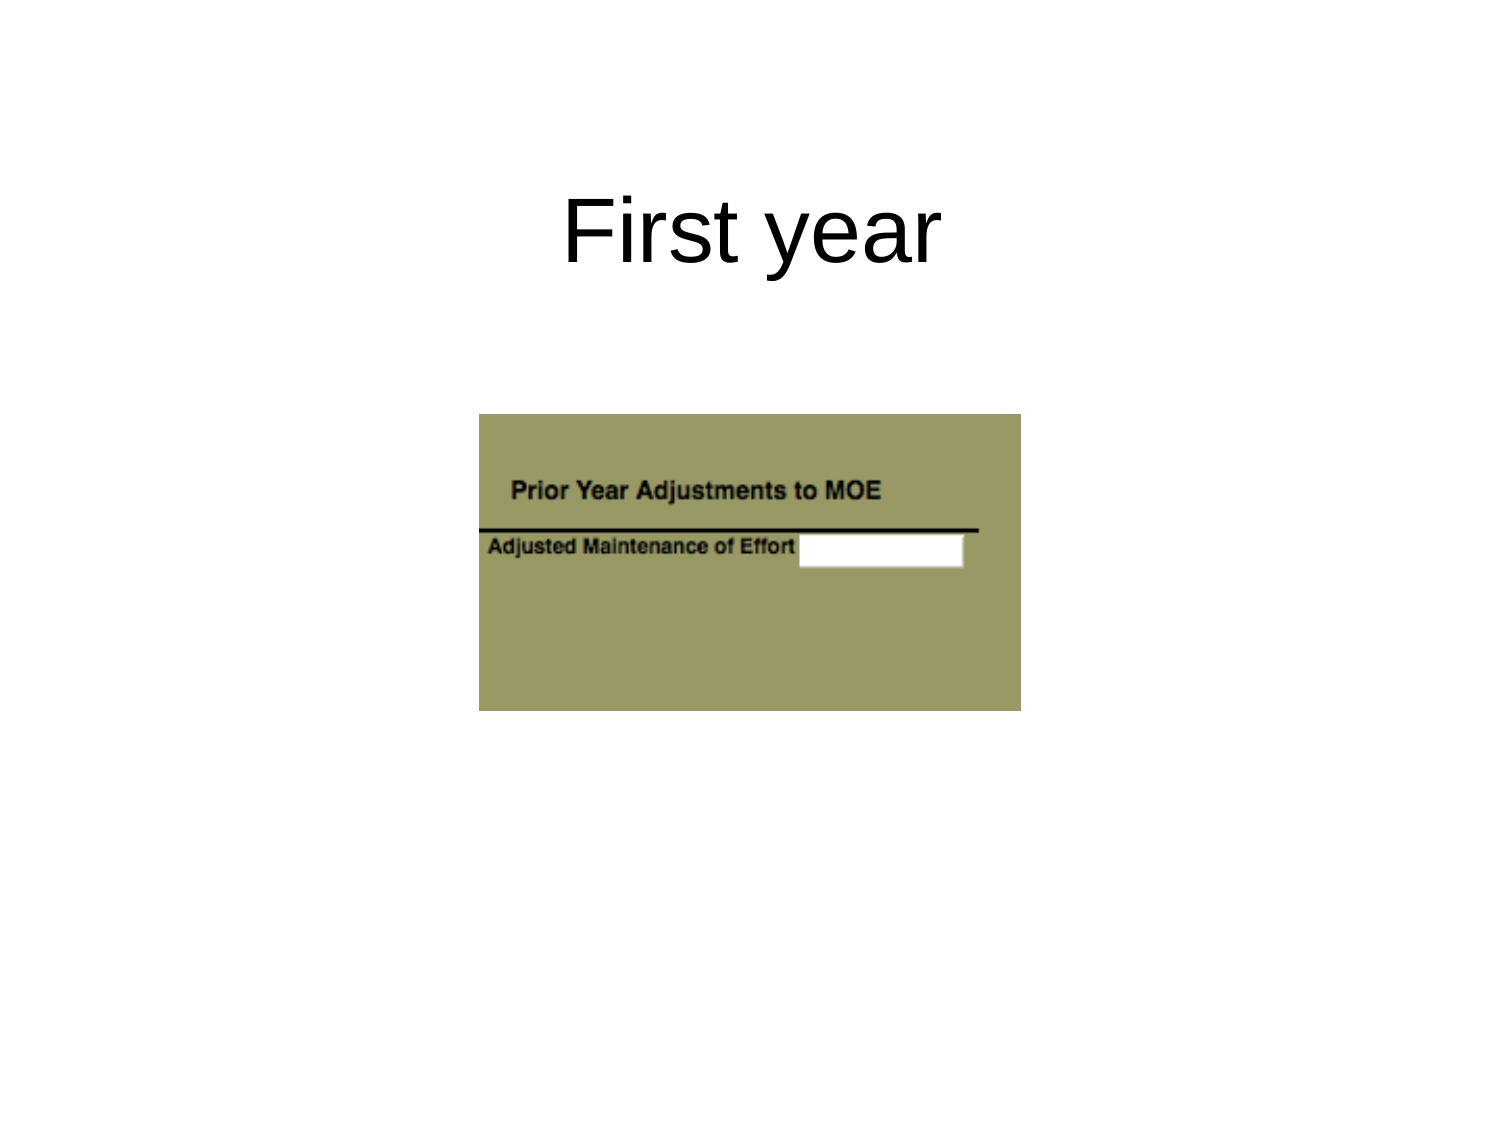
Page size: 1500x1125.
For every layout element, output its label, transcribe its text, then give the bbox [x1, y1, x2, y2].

picture [478, 414, 1021, 711]
title First year [114, 105, 1391, 348]
